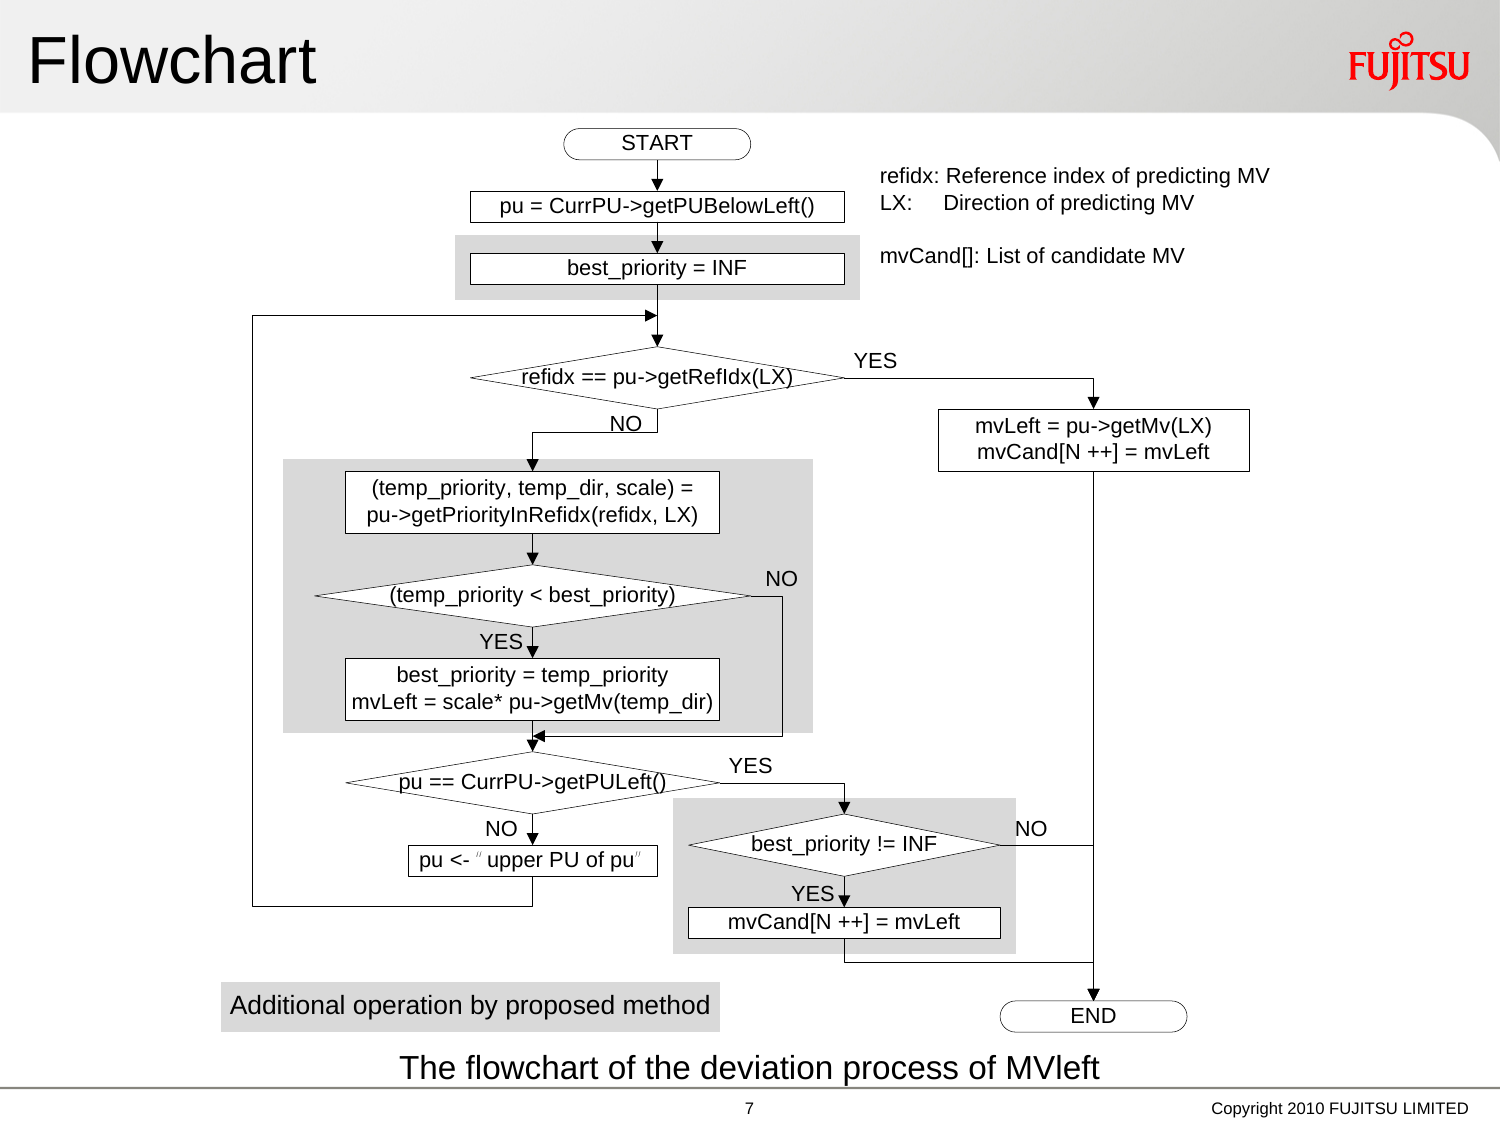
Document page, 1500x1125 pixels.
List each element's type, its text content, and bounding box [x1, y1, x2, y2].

title Flowchart [27, 0, 1318, 114]
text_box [218, 124, 1274, 1036]
text_box The flowchart of the deviation process of MVleft [206, 1038, 1294, 1094]
slide_number 6 [705, 1091, 795, 1125]
picture [0, 0, 1500, 176]
footer Copyright 2010 FUJITSU LIMITED [809, 1091, 1470, 1125]
